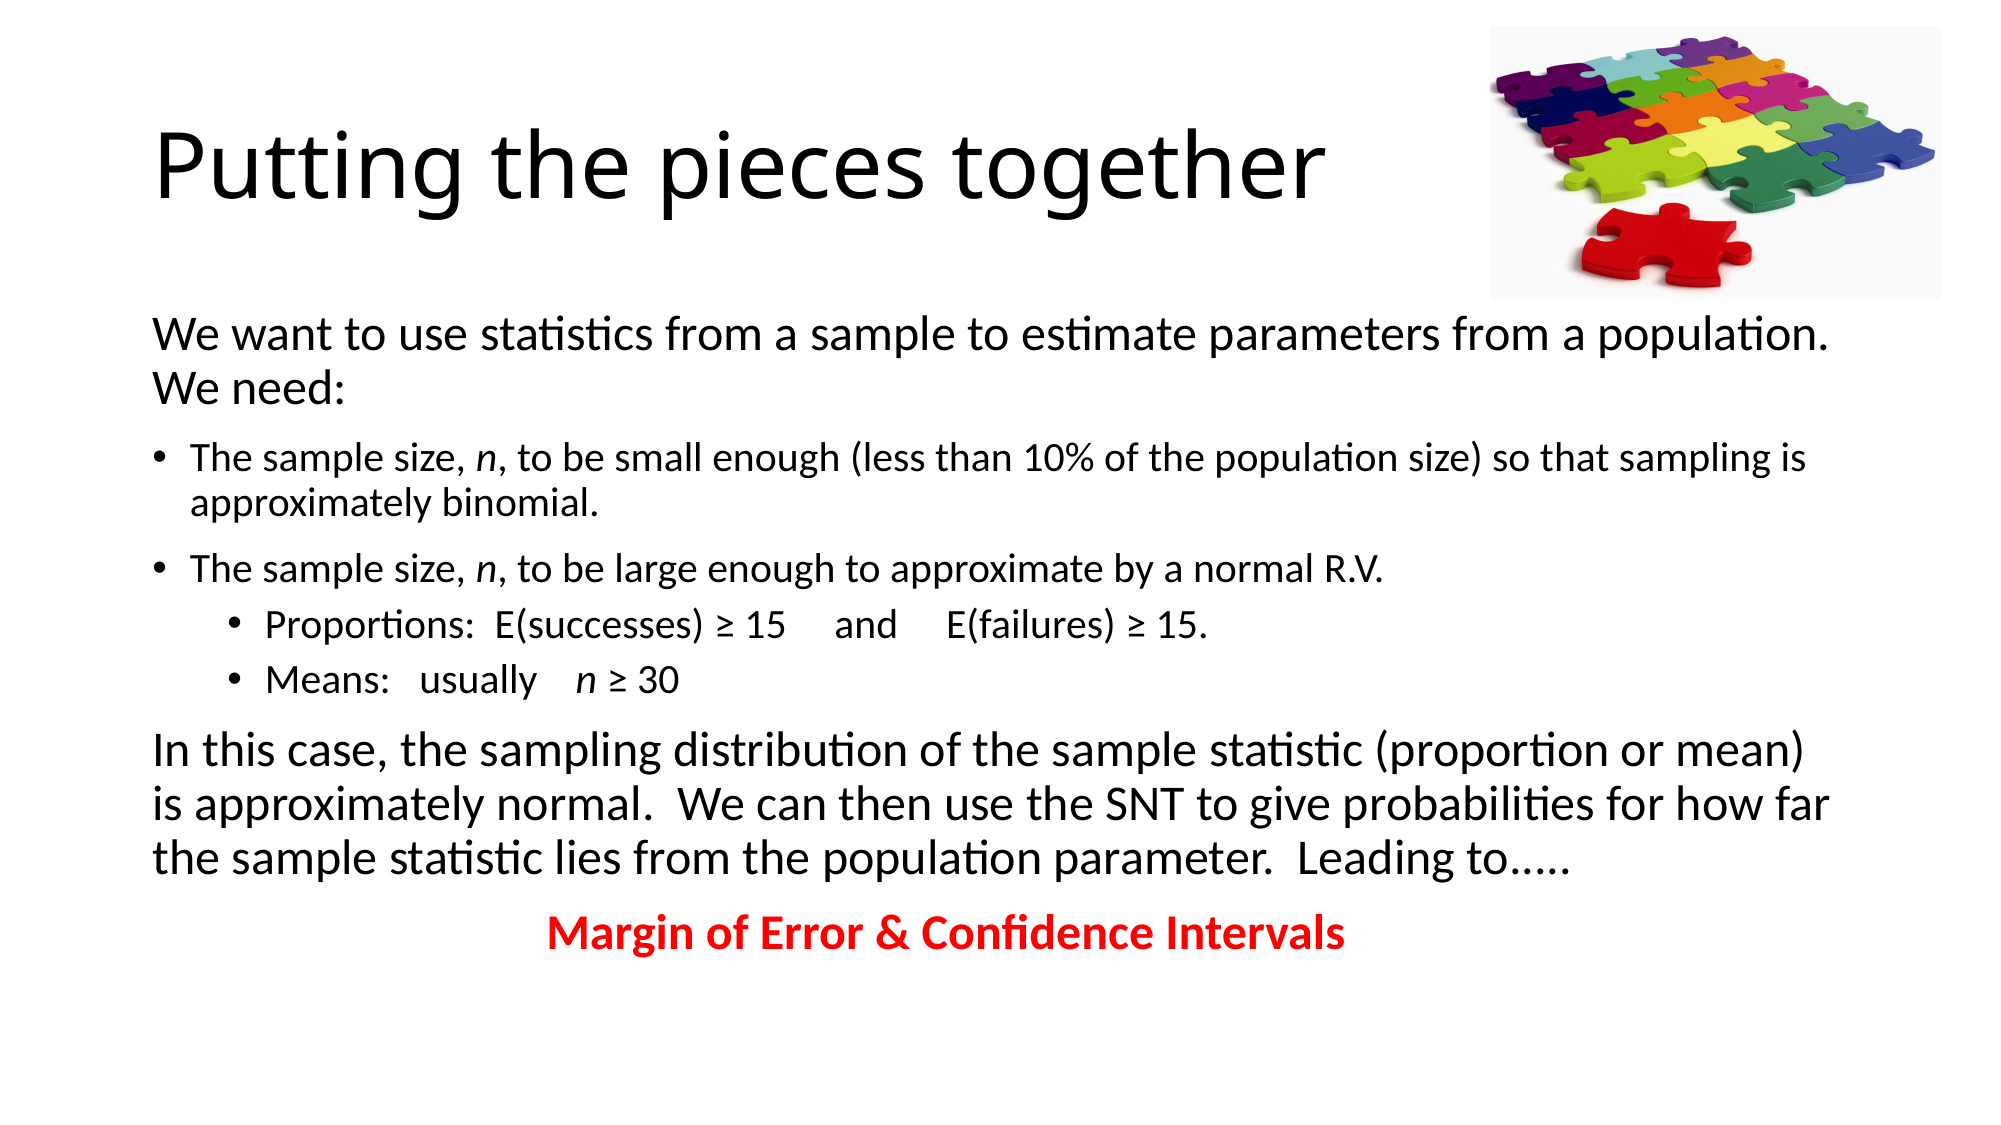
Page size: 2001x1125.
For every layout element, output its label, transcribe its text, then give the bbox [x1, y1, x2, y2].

list We want to use statistics from a sample to estimate parameters from a population. We need: The sample size, n, to be small enough (less than 10% of the population size) so that sampling is approximately binomial. The sample size, n, to be large enough to approximate by a normal R.V. Proportions: E(successes) ≥ 15 and E(failures) ≥ 15. Means: usually n ≥ 30 In this case, the sampling distribution of the sample statistic (proportion or mean) is approximately normal. We can then use the SNT to give probabilities for how far the sample statistic lies from the population parameter. Leading to..... Margin of Error & Confidence Intervals [137, 299, 1863, 1014]
picture [1490, 26, 1941, 300]
title Putting the pieces together [137, 59, 1490, 278]
